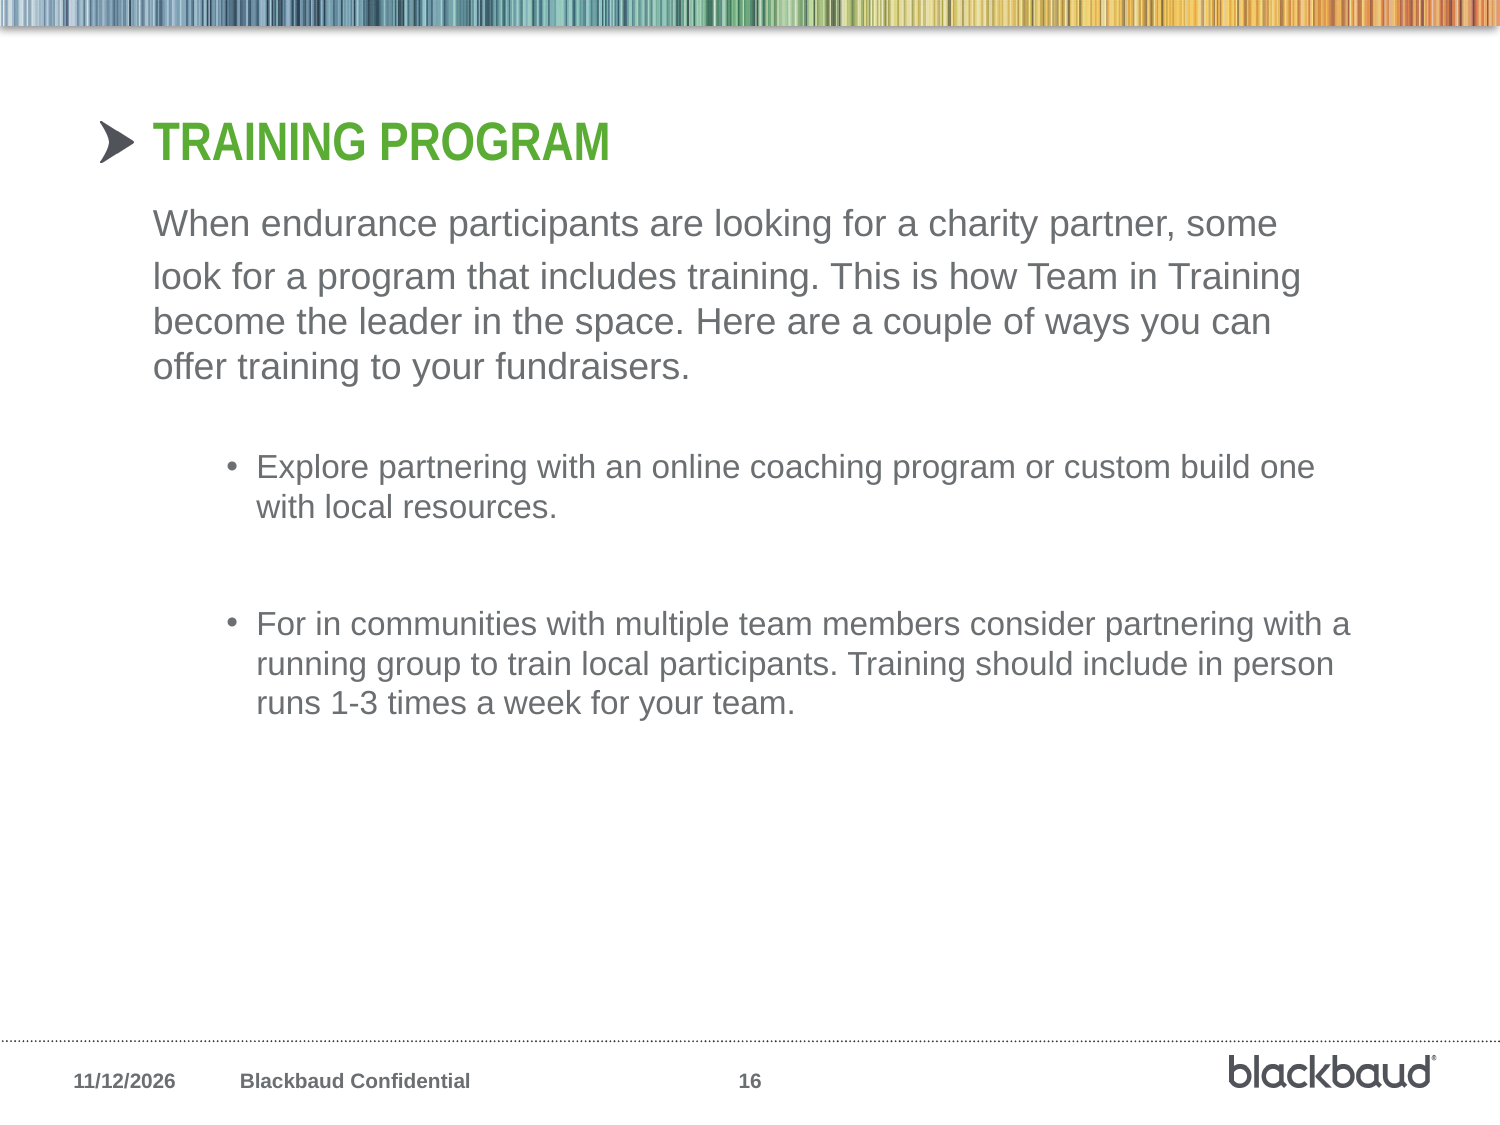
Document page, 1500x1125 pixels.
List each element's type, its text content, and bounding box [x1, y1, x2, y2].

picture [0, 0, 1500, 26]
picture [100, 121, 134, 163]
title Training Program [138, 98, 1370, 222]
picture [1229, 1055, 1437, 1088]
list When endurance participants are looking for a charity partner, some look for a program that includes training. This is how Team in Training become the leader in the space. Here are a couple of ways you can offer training to your fundraisers. Explore partnering with an online coaching program or custom build one with local resources. For in communities with multiple team members consider partnering with a running group to train local participants. Training should include in person runs 1-3 times a week for your team. [137, 191, 1370, 979]
